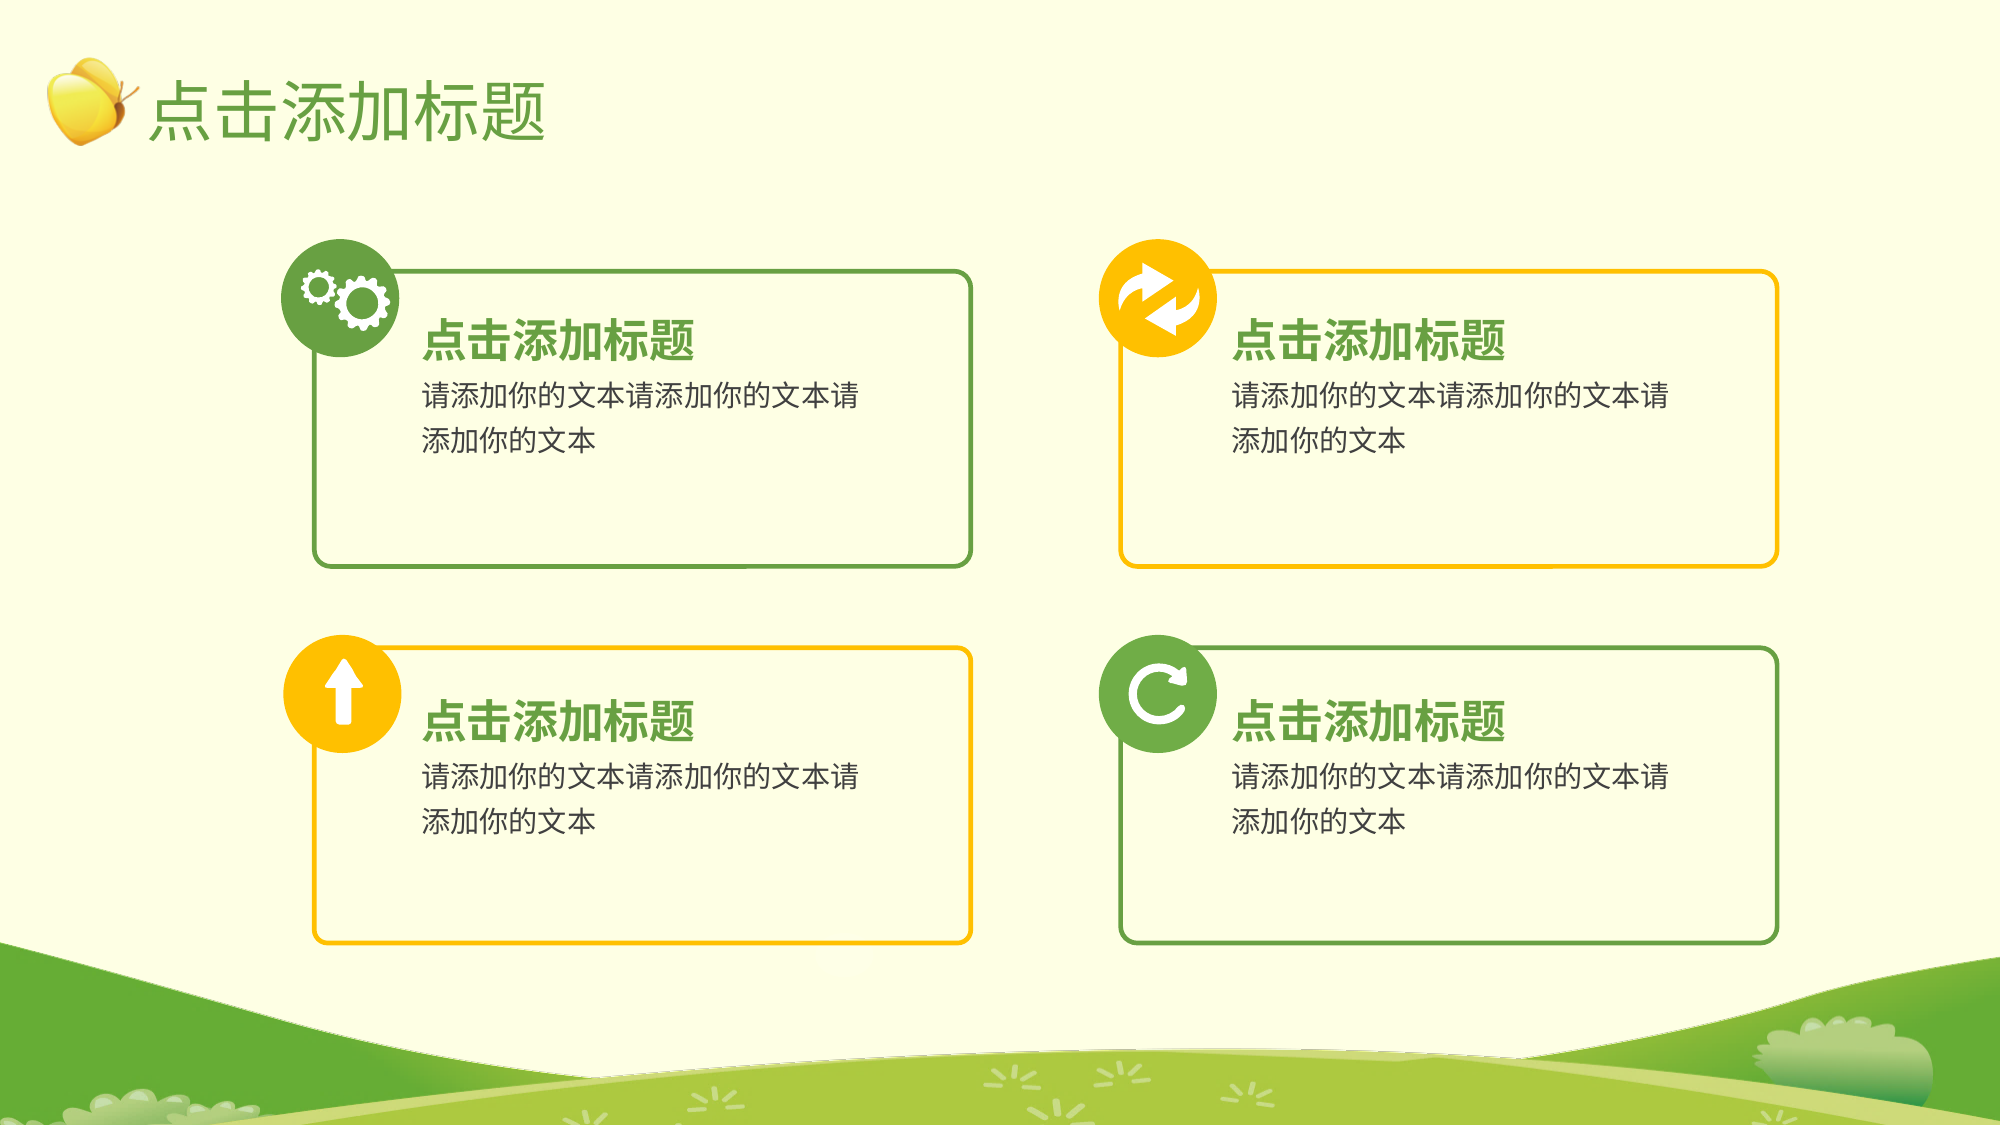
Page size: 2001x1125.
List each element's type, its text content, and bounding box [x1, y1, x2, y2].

picture [0, 915, 2000, 1125]
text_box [1098, 634, 1217, 753]
text_box 点击添加标题 [406, 685, 727, 739]
text_box 点击添加标题 [156, 62, 563, 158]
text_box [1098, 239, 1217, 358]
text_box 点击添加标题 [406, 304, 727, 359]
text_box 点击添加标题 [1217, 685, 1537, 739]
picture [30, 46, 156, 159]
text_box [313, 646, 972, 945]
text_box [283, 634, 402, 753]
text_box [313, 270, 972, 568]
text_box 请添加你的文本请添加你的文本请添加你的文本 [1216, 359, 1715, 466]
text_box 请添加你的文本请添加你的文本请添加你的文本 [1216, 739, 1715, 846]
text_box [281, 239, 400, 358]
text_box [1119, 646, 1779, 945]
text_box 请添加你的文本请添加你的文本请添加你的文本 [406, 739, 904, 846]
text_box 点击添加标题 [1216, 304, 1537, 359]
text_box [1119, 270, 1779, 568]
text_box 请添加你的文本请添加你的文本请添加你的文本 [406, 359, 904, 466]
